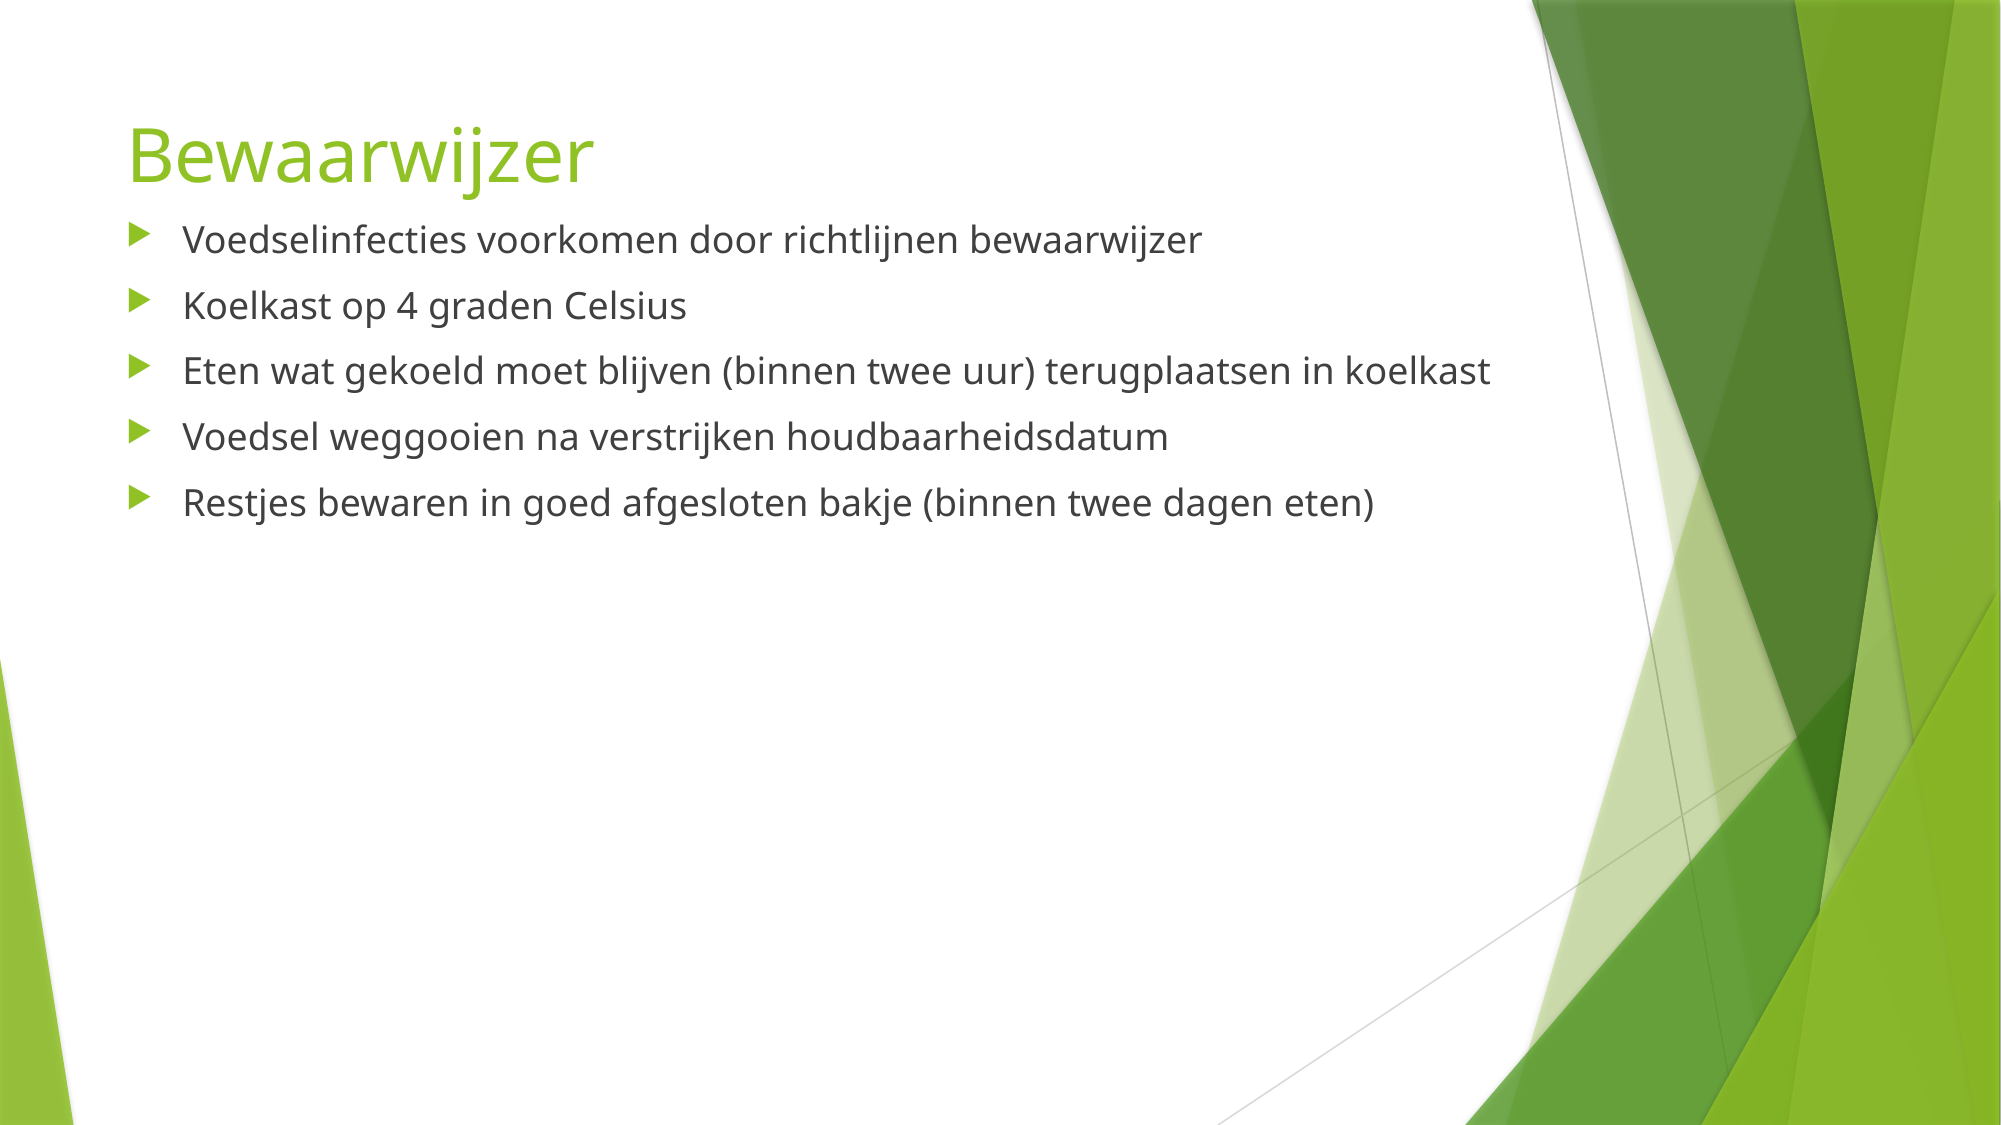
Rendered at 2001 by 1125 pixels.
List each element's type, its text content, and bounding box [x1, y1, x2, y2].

list Voedselinfecties voorkomen door richtlijnen bewaarwijzer Koelkast op 4 graden Celsius Eten wat gekoeld moet blijven (binnen twee uur) terugplaatsen in koelkast Voedsel weggooien na verstrijken houdbaarheidsdatum Restjes bewaren in goed afgesloten bakje (binnen twee dagen eten) [111, 208, 1522, 845]
title Bewaarwijzer [111, 99, 1522, 208]
